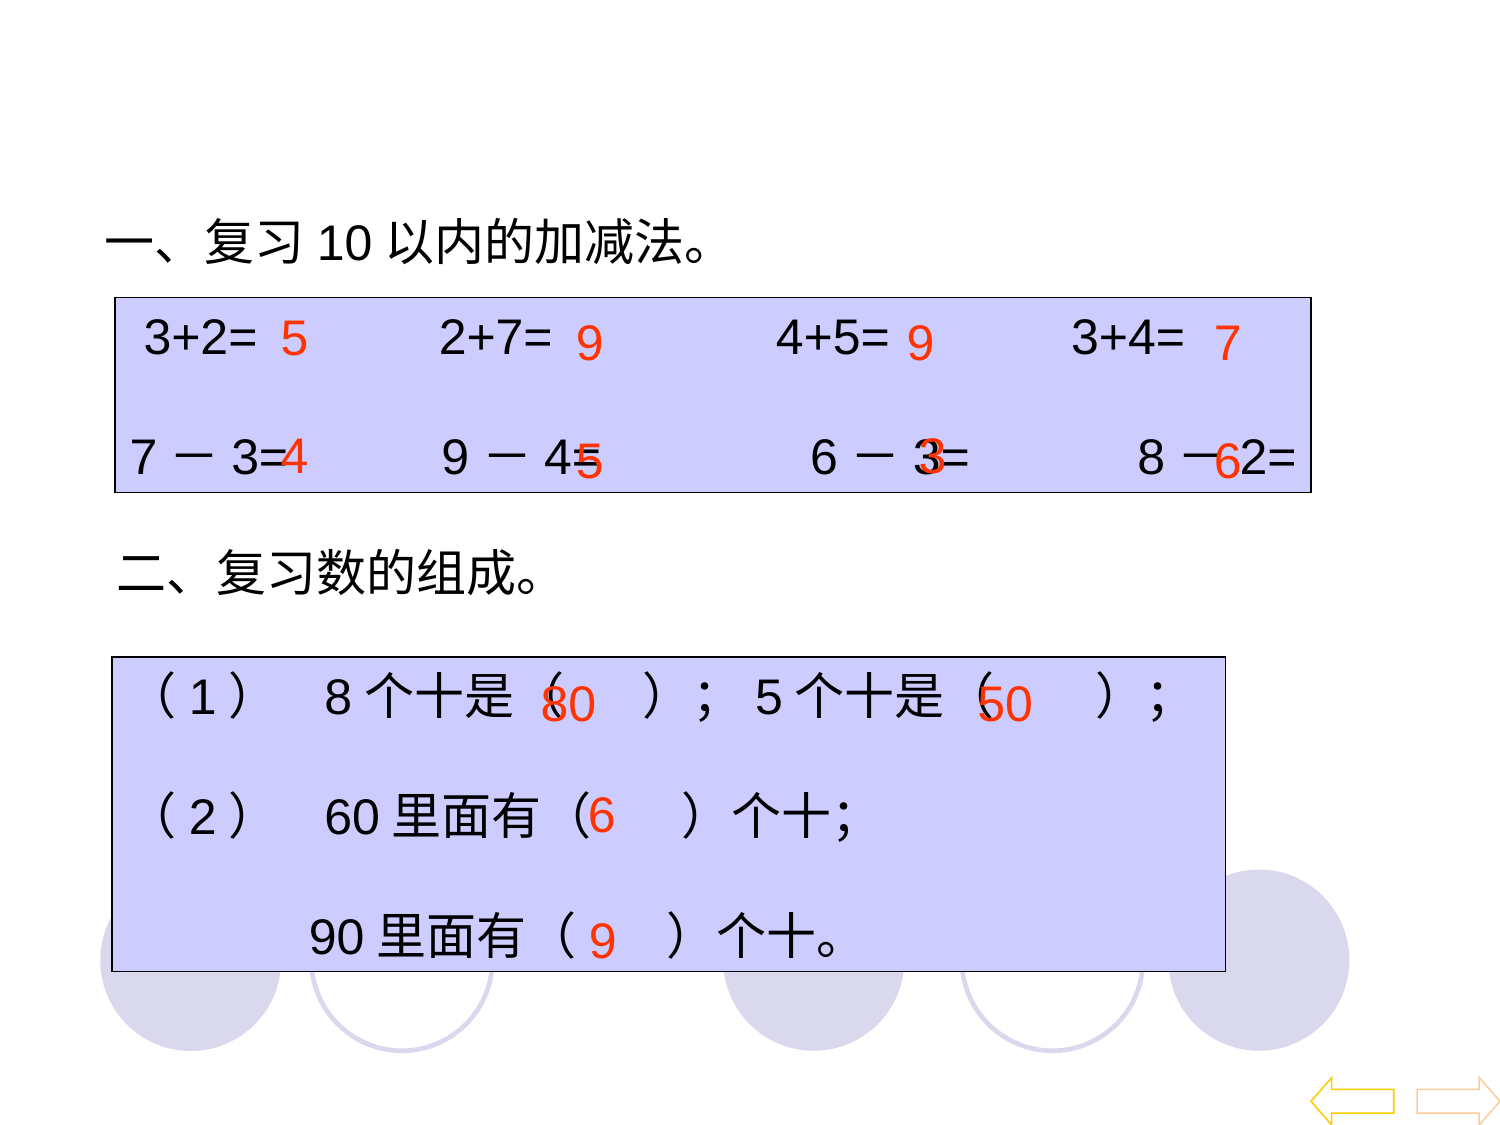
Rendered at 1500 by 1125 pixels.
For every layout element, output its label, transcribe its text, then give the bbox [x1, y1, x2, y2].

text_box 3 [903, 416, 962, 492]
text_box 二、复习数的组成。 [101, 534, 582, 610]
text_box 9 [573, 901, 632, 976]
text_box 9 [891, 302, 950, 378]
text_box 80 [525, 664, 611, 740]
text_box 3+2= 2+7= 4+5= 3+4= 7－3= 9－4= 6－3= 8－2= [114, 297, 1312, 493]
text_box 5 [265, 298, 324, 374]
text_box 50 [962, 664, 1048, 740]
text_box 6 [573, 774, 631, 850]
text_box 一、复习10以内的加减法。 [90, 203, 750, 278]
text_box 9 [561, 302, 619, 378]
text_box 5 [561, 420, 619, 496]
text_box 4 [265, 416, 324, 492]
text_box （1） 8个十是（ ）；5个十是（ ）； （2） 60里面有（ ）个十； 90里面有（ ）个十。 [112, 656, 1226, 972]
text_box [1310, 1077, 1500, 1125]
text_box 6 [1199, 420, 1257, 496]
text_box 7 [1199, 302, 1257, 378]
